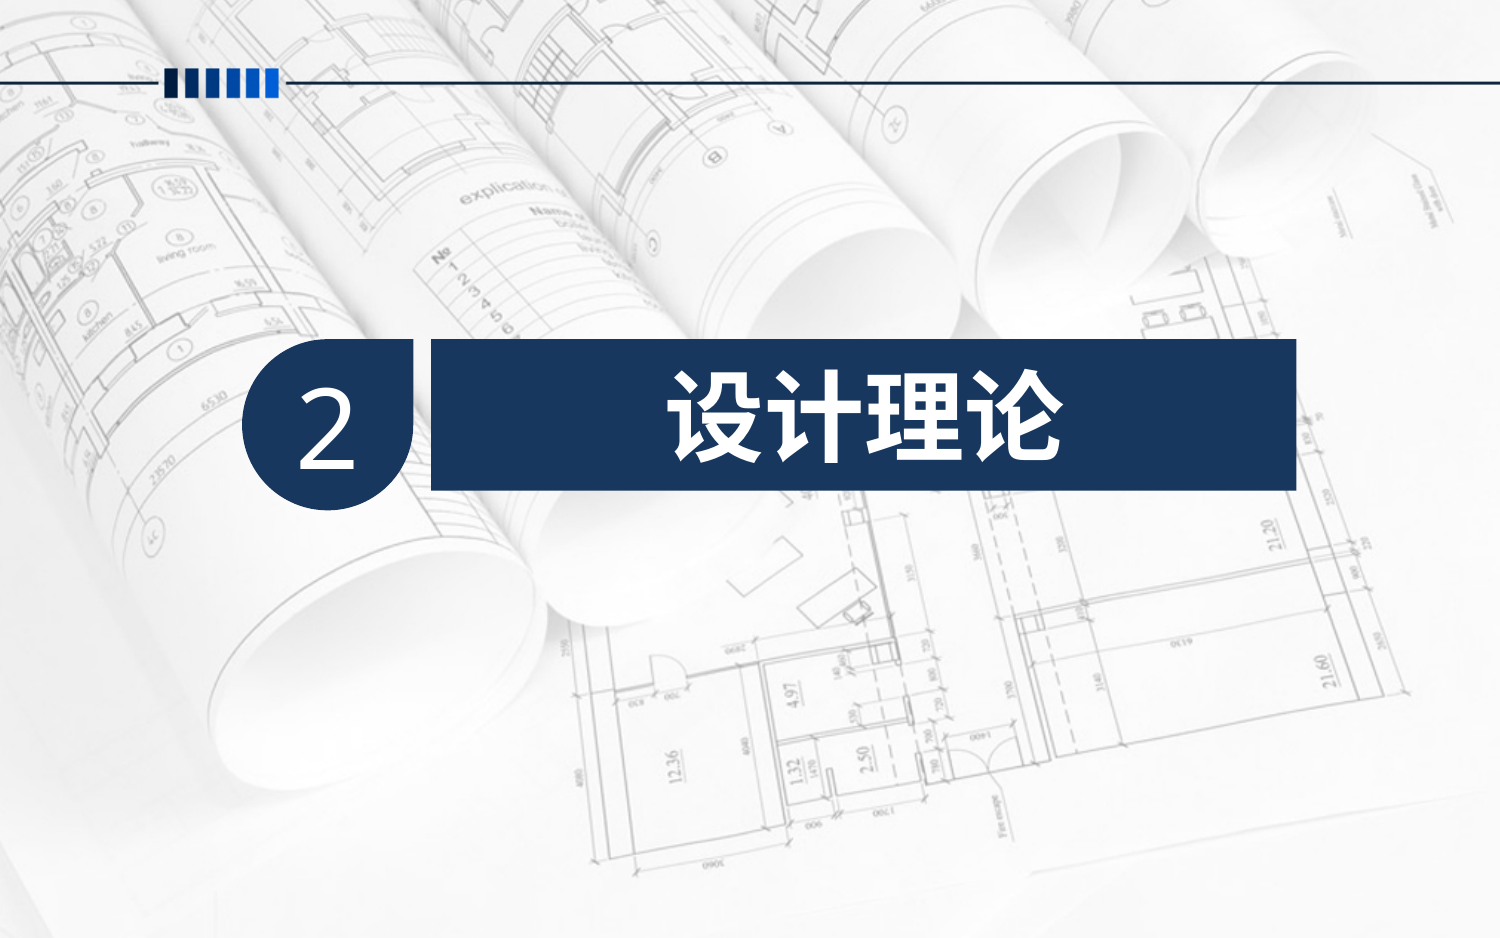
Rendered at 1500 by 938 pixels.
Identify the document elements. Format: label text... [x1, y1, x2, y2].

picture [0, 0, 1500, 938]
text_box 2 [239, 337, 416, 513]
text_box 设计理论 [552, 347, 1177, 483]
text_box [429, 337, 1299, 493]
